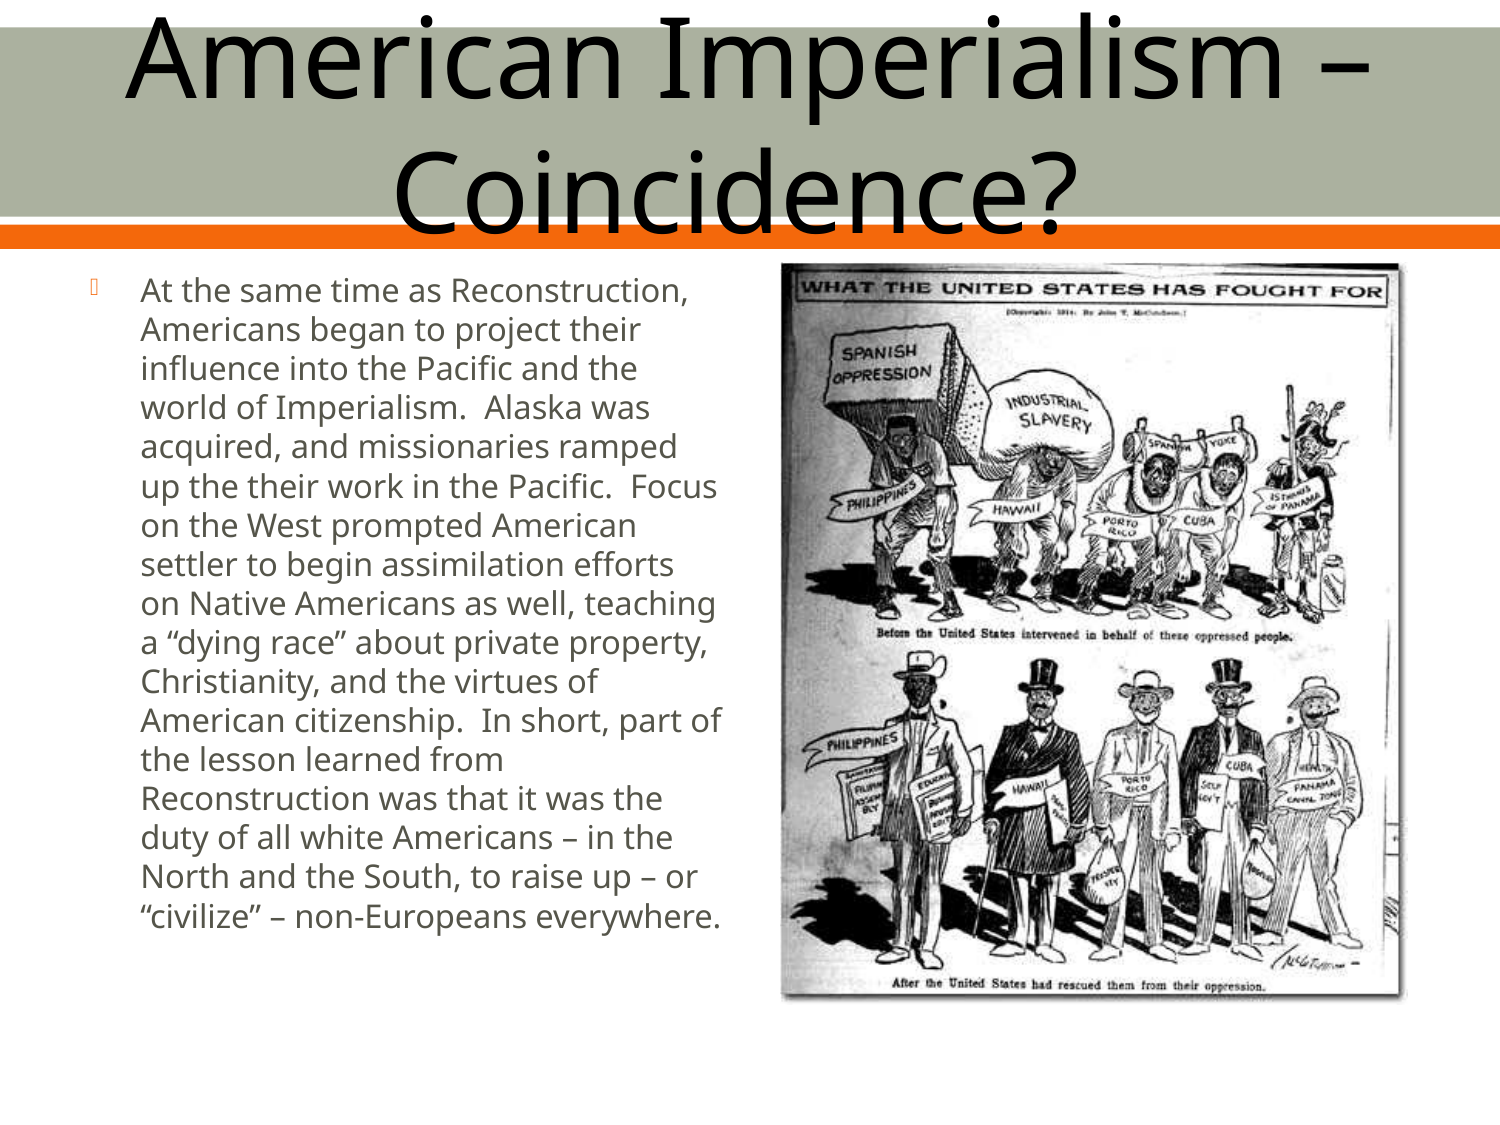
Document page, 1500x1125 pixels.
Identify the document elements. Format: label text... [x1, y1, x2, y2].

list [779, 262, 1408, 1006]
list At the same time as Reconstruction, Americans began to project their influence into the Pacific and the world of Imperialism. Alaska was acquired, and missionaries ramped up the their work in the Pacific. Focus on the West prompted American settler to begin assimilation efforts on Native Americans as well, teaching a “dying race” about private property, Christianity, and the virtues of American citizenship. In short, part of the lesson learned from Reconstruction was that it was the duty of all white Americans – in the North and the South, to raise up – or “civilize” – non-Europeans everywhere. [75, 262, 738, 1005]
title American Imperialism – Coincidence? [75, 29, 1425, 213]
